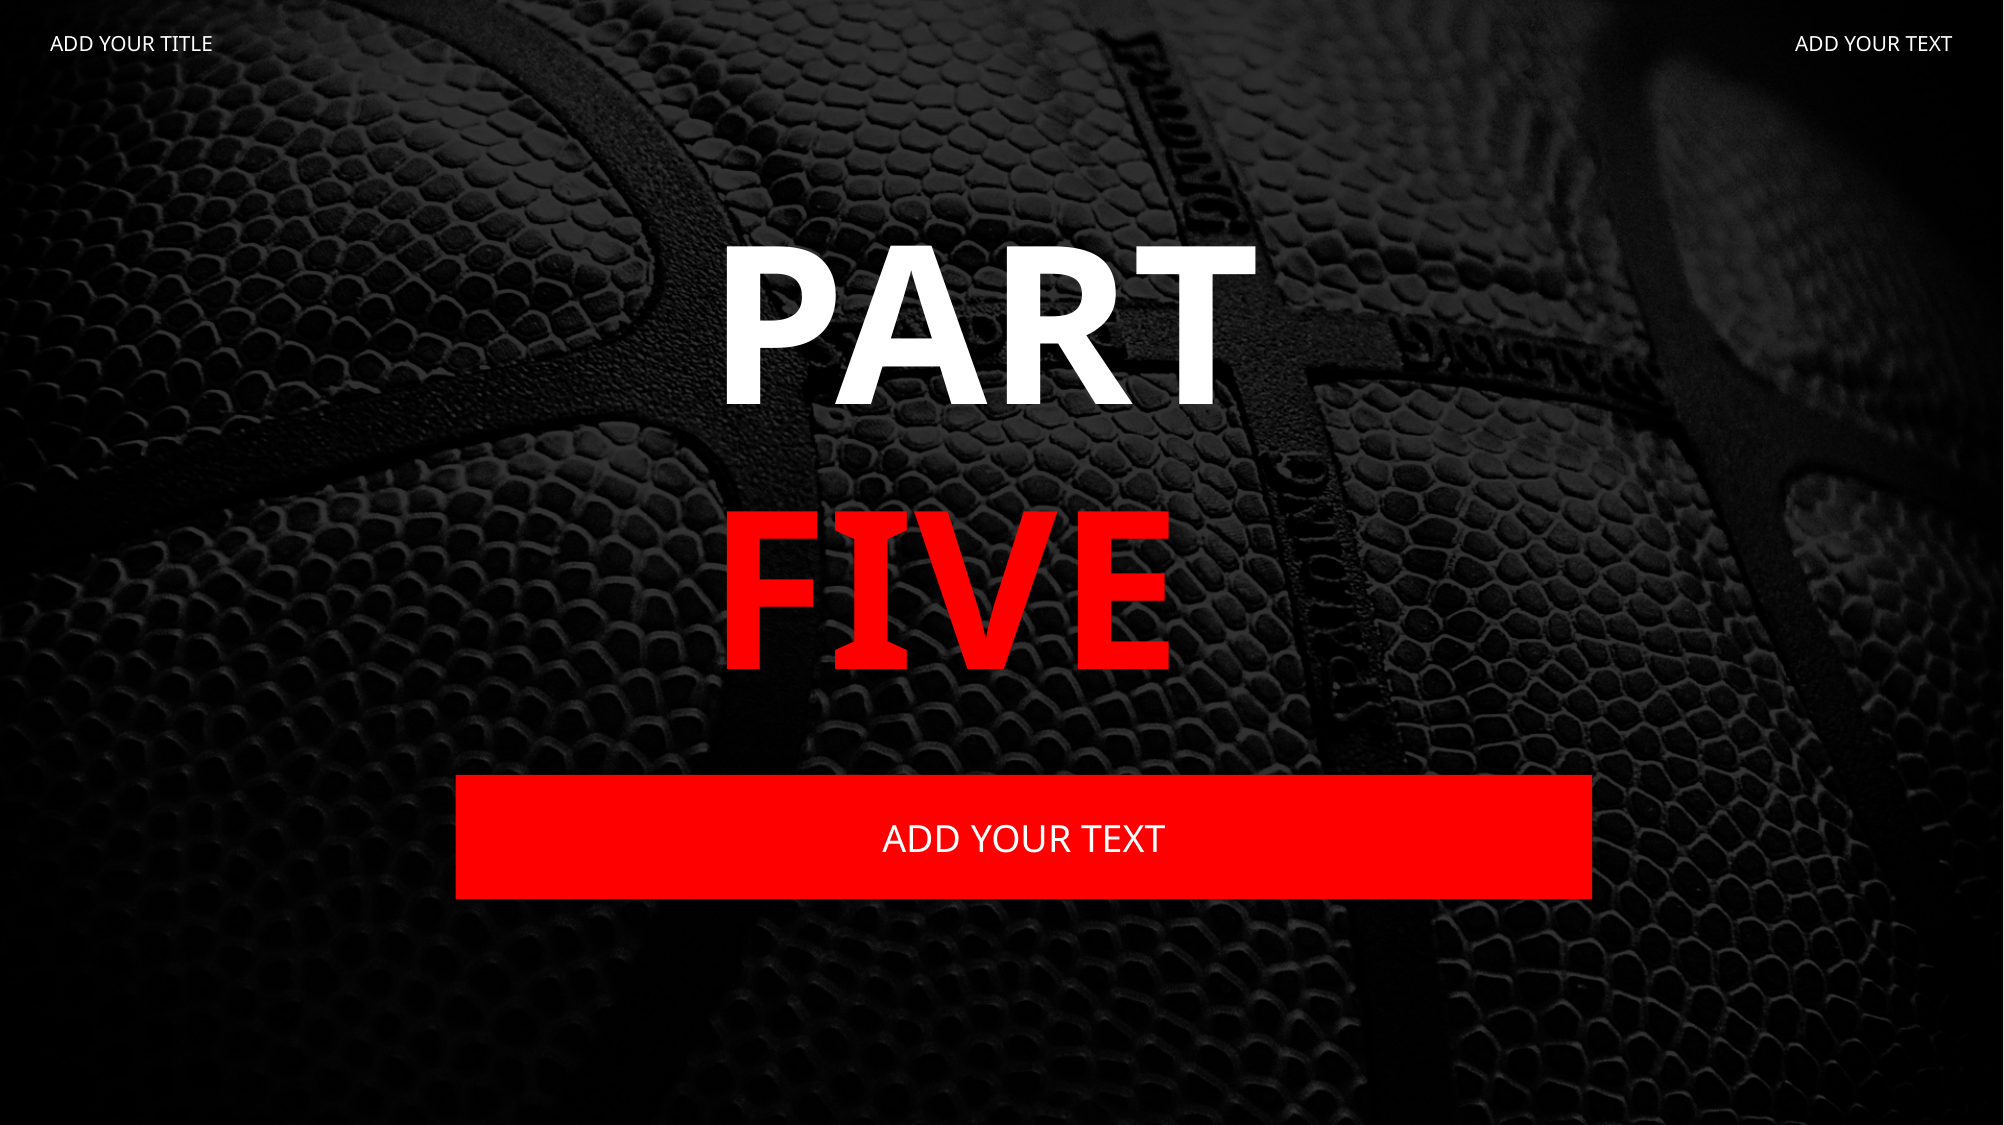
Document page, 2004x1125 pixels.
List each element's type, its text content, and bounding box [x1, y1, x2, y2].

text_box ADD YOUR TEXT [455, 774, 1593, 900]
text_box ADD YOUR TITLE [35, 23, 228, 64]
picture [0, 0, 2004, 1125]
text_box PART FIVE [692, 176, 1355, 722]
text_box ADD YOUR TEXT [1780, 23, 1968, 64]
